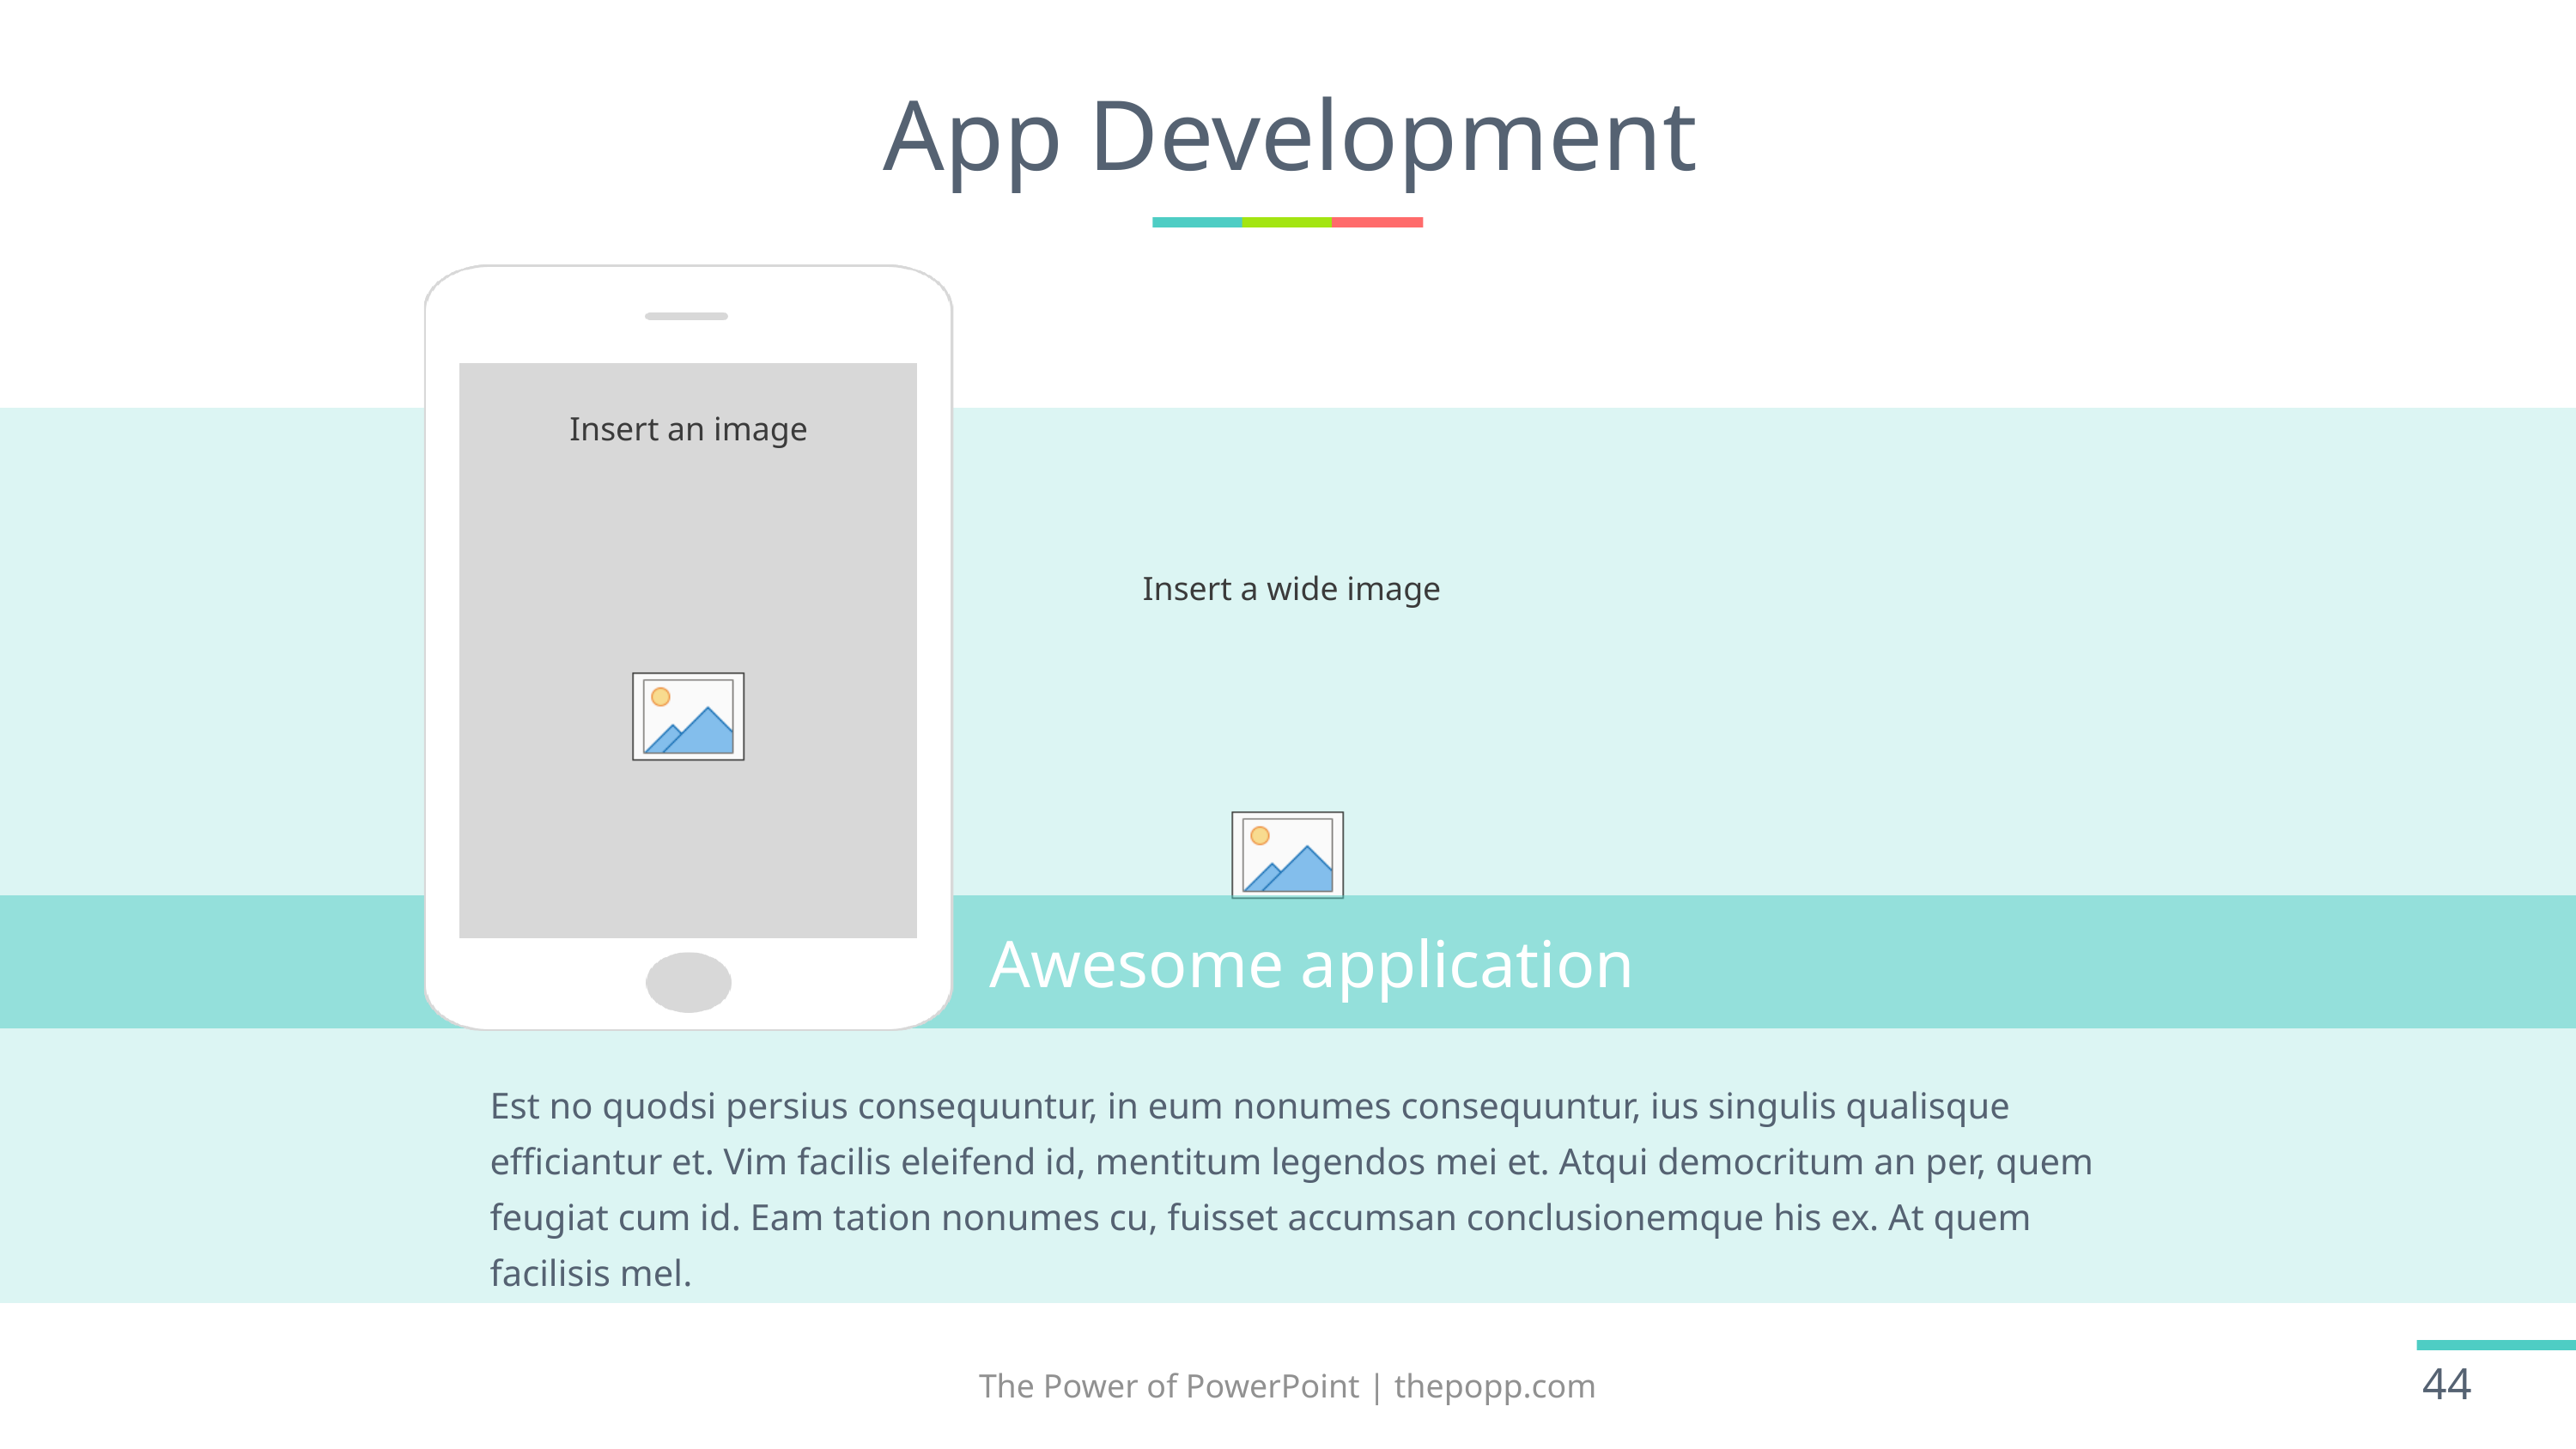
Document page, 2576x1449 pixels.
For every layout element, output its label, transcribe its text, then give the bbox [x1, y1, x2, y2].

slide_number 44 [2409, 1351, 2576, 1421]
footer The Power of PowerPoint | thepopp.com [853, 1349, 1723, 1427]
picture [0, 402, 2576, 1304]
title App Development [69, 49, 2512, 230]
list [423, 264, 954, 407]
